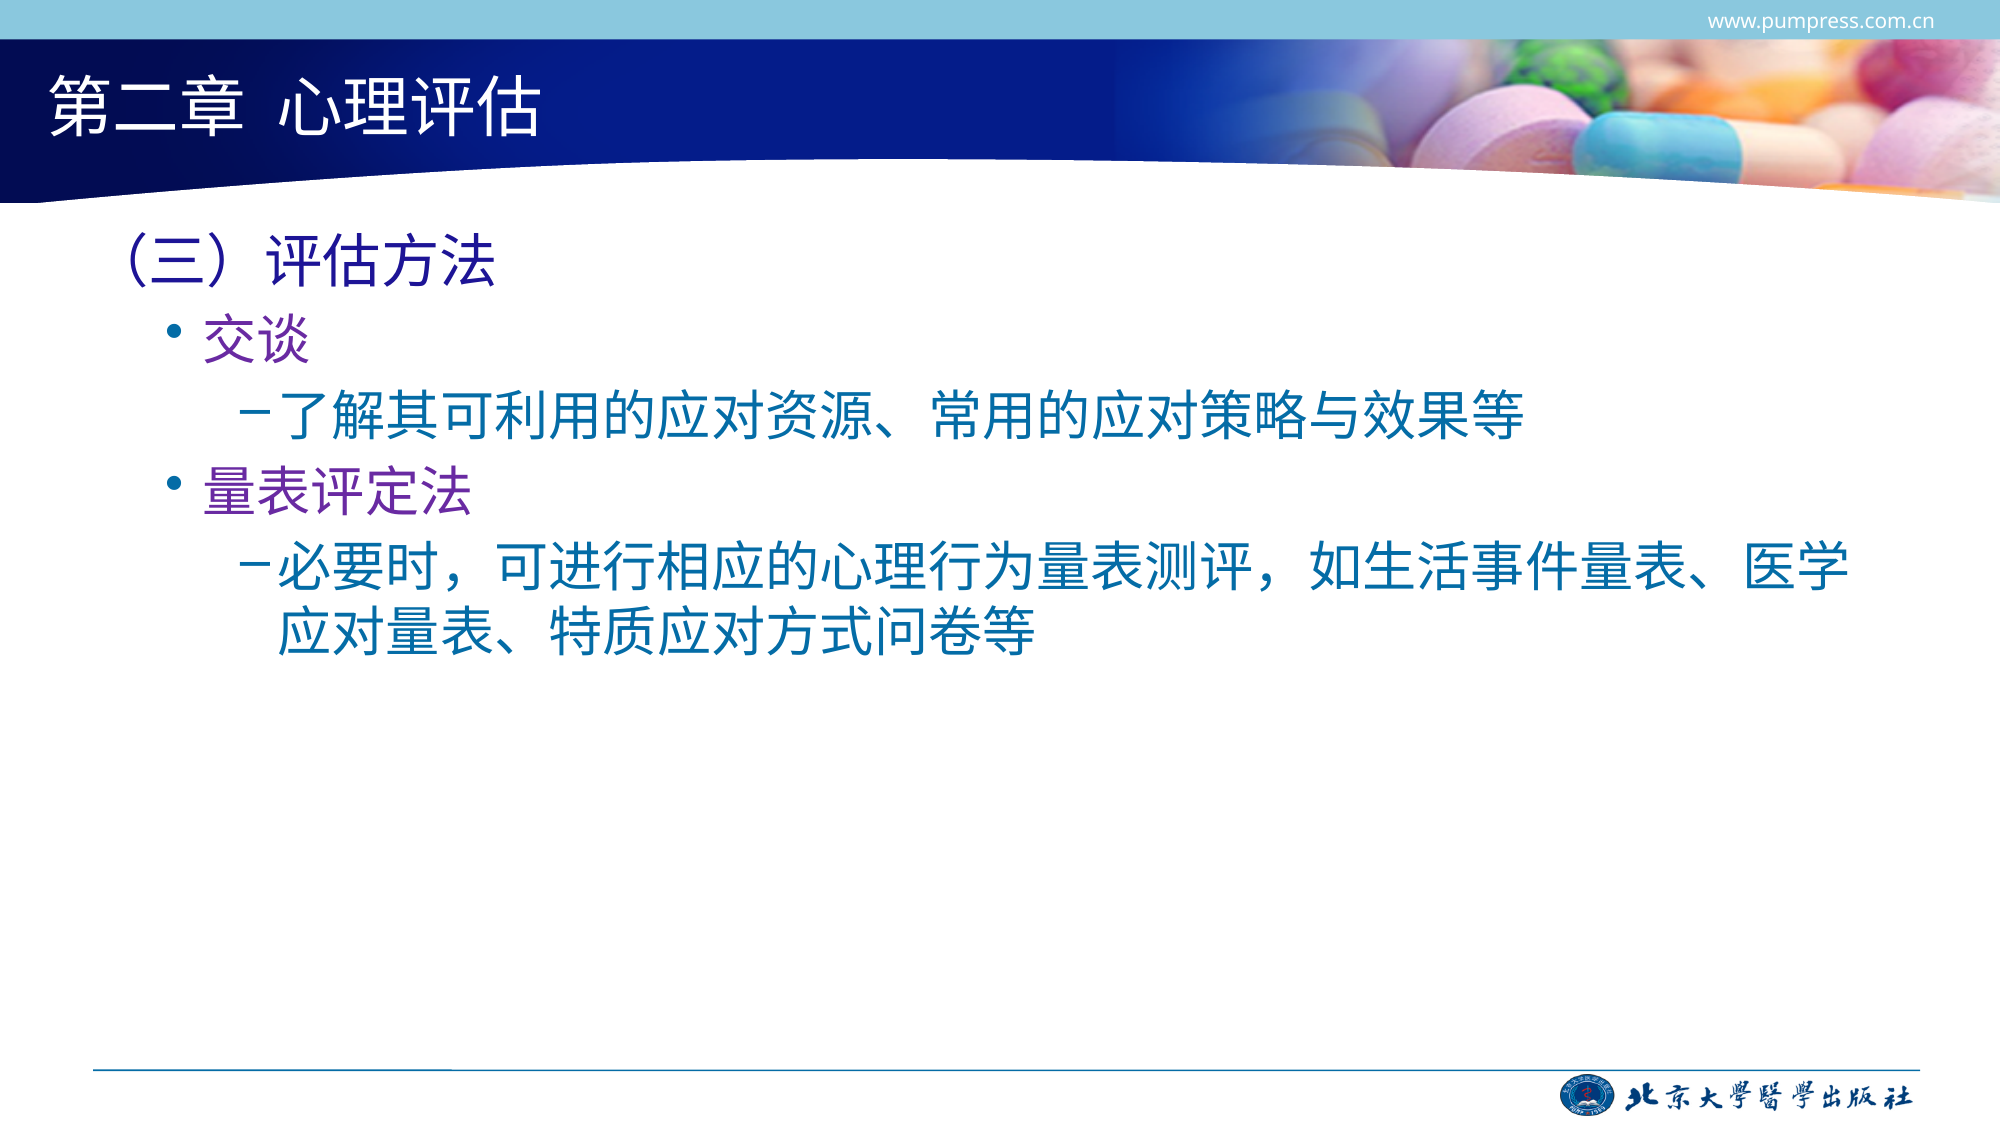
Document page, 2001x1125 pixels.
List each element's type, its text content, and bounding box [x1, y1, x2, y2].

slide_number www.pumpress.com.cn [1366, 0, 1951, 38]
picture [0, 40, 2000, 203]
list （三）评估方法 交谈 了解其可利用的应对资源、常用的应对策略与效果等 量表评定法 必要时，可进行相应的心理行为量表测评，如生活事件量表、医学应对量表、特质应对方式问卷等 [0, 216, 1884, 1018]
title 第二章 心理评估 [30, 58, 1799, 152]
picture [1560, 1074, 1915, 1118]
